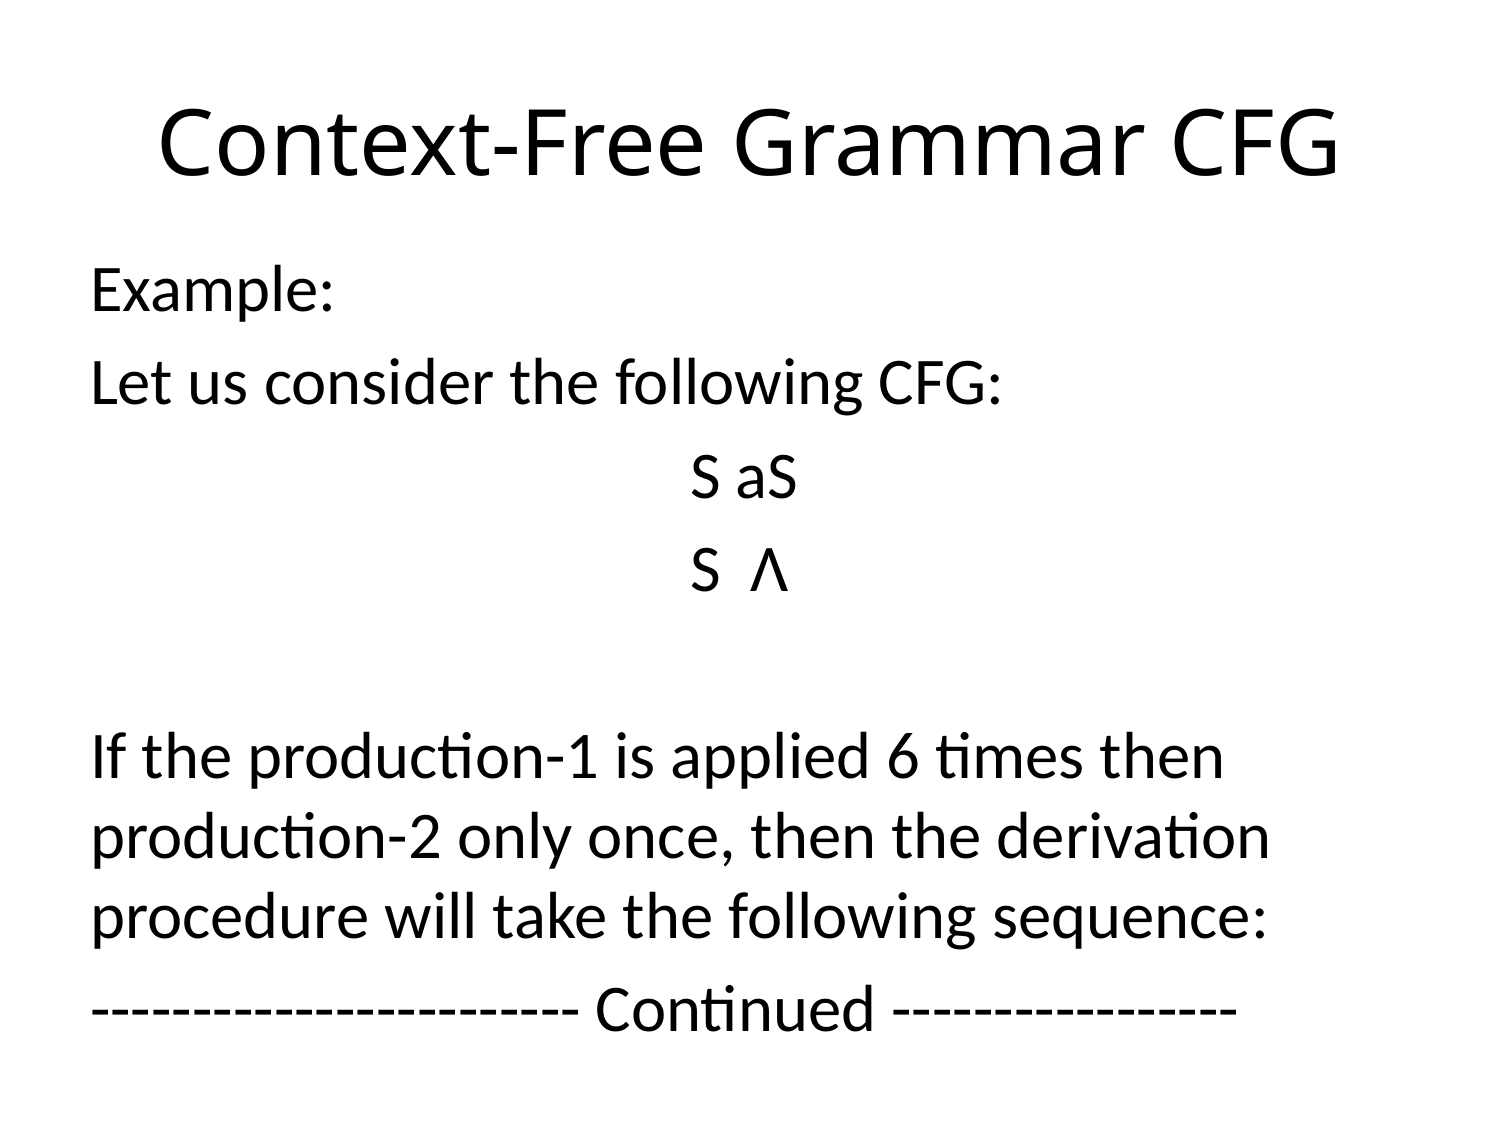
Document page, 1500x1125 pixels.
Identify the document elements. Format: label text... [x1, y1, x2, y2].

title Context-Free Grammar CFG [75, 45, 1425, 233]
